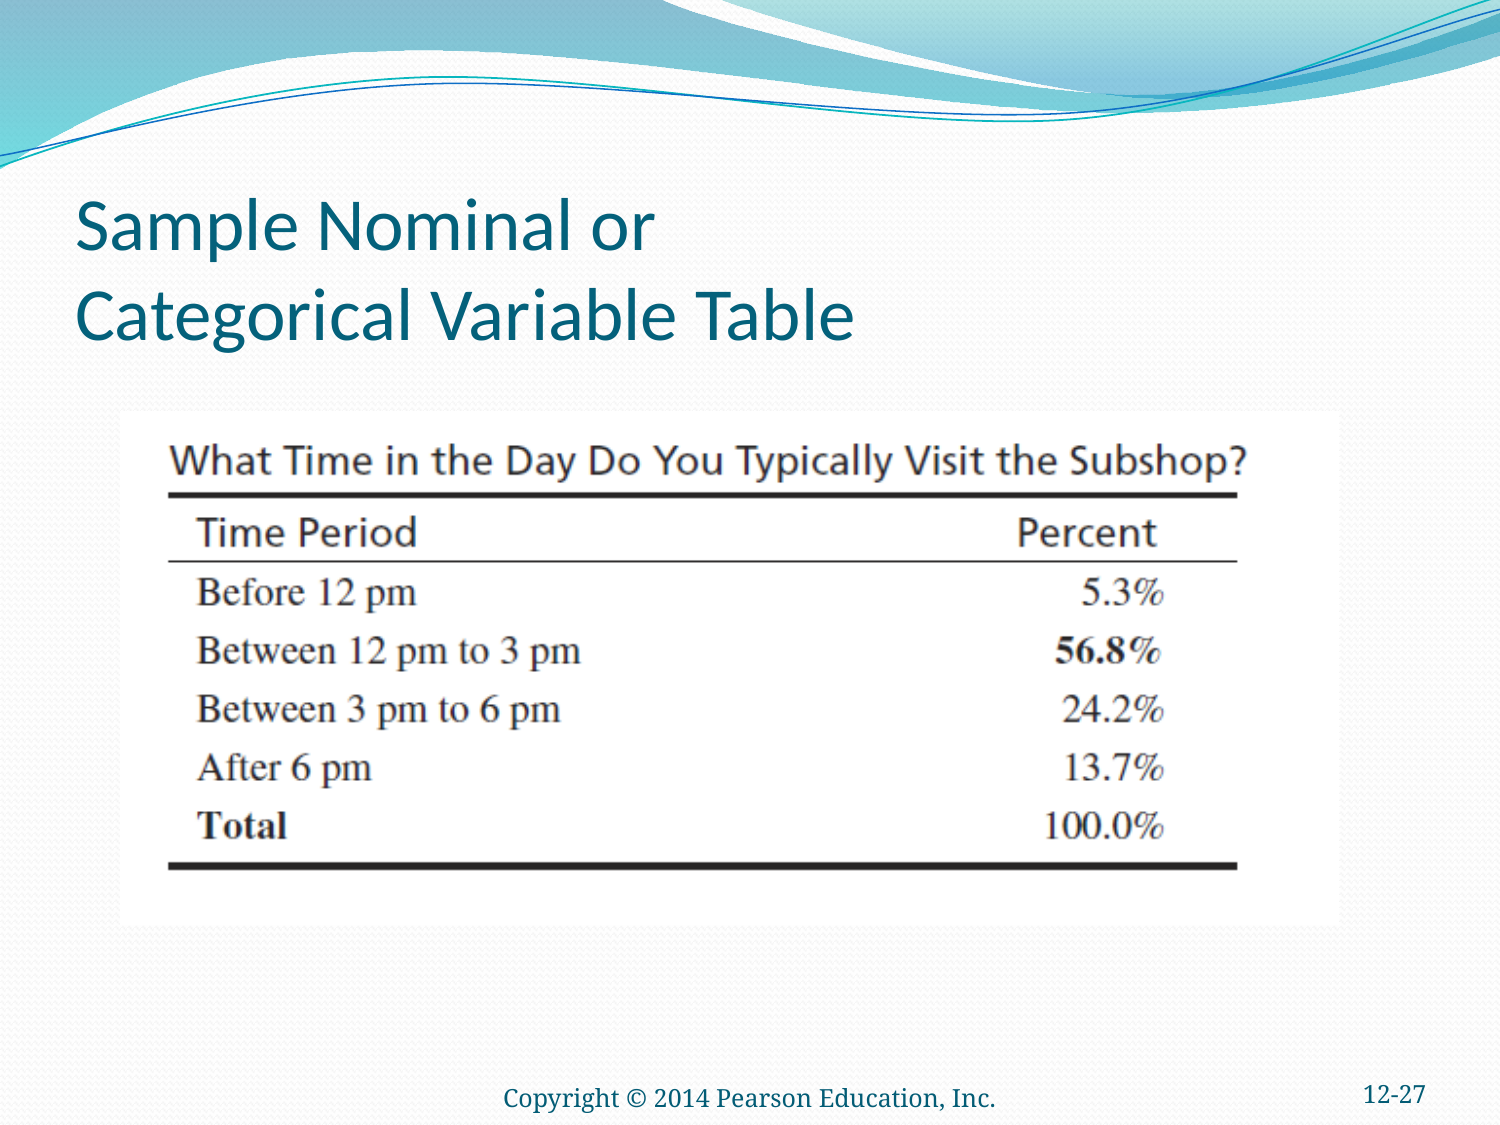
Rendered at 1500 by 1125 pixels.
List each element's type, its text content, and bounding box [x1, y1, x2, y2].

title Sample Nominal or Categorical Variable Table [74, 168, 1438, 357]
picture [119, 410, 1339, 926]
